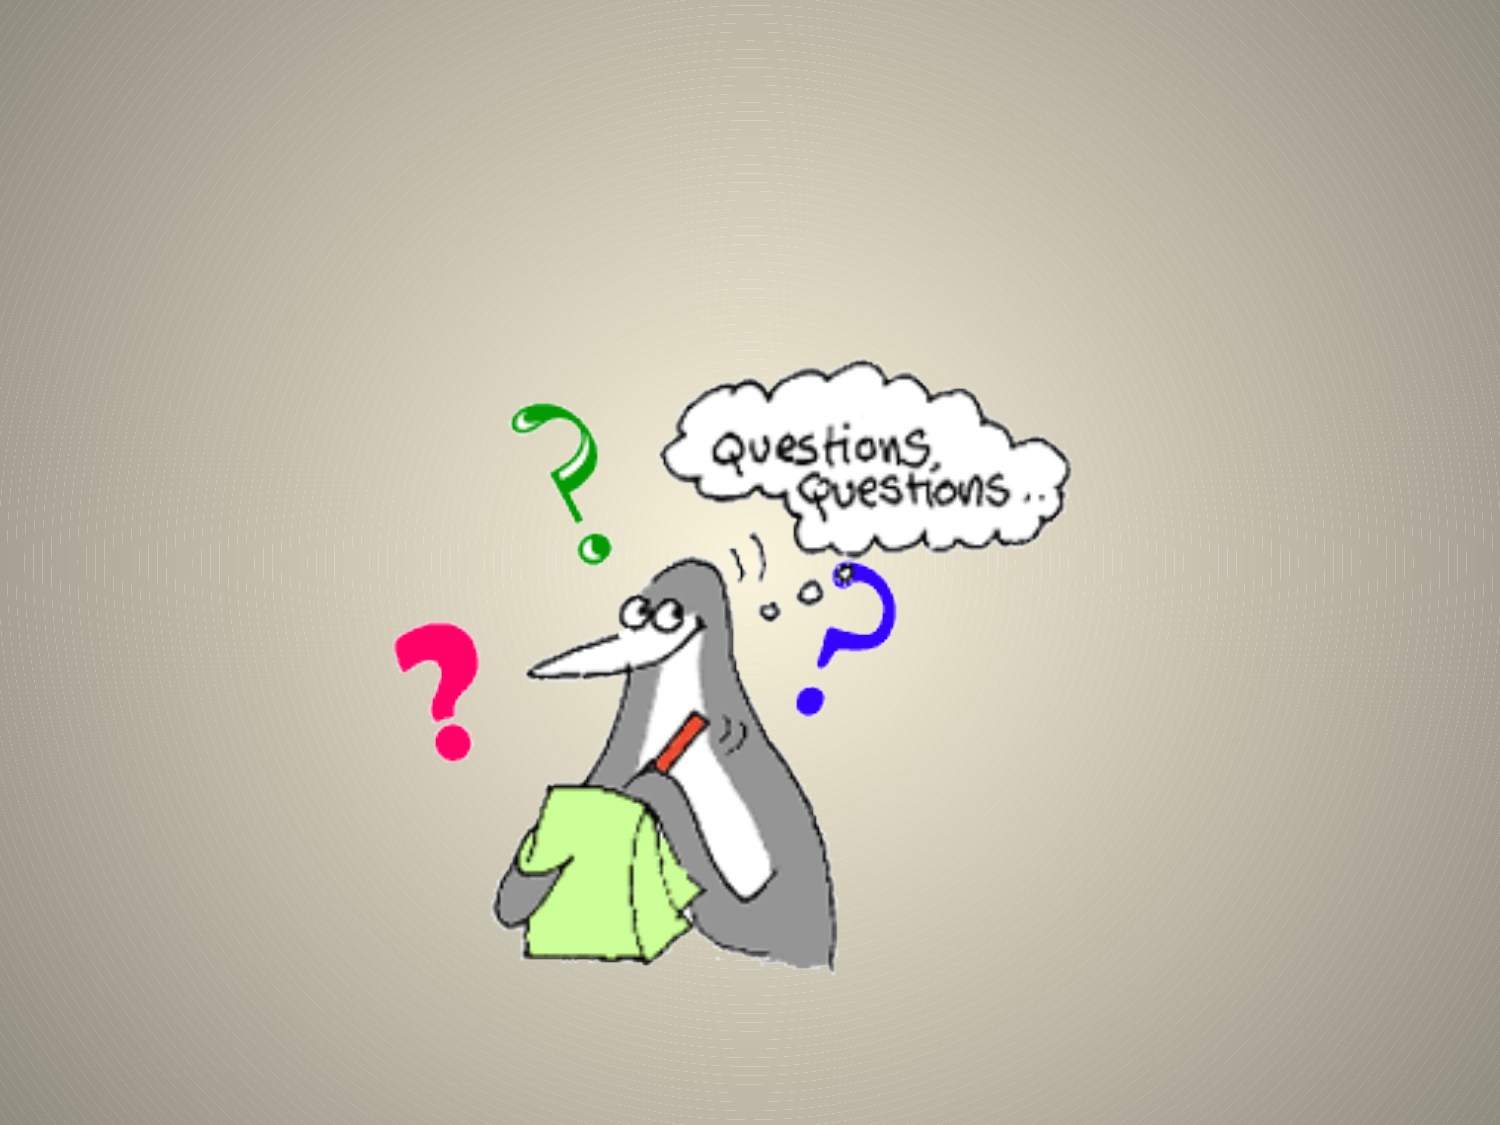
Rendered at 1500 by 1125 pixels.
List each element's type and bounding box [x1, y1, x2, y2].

list [362, 324, 1106, 1033]
